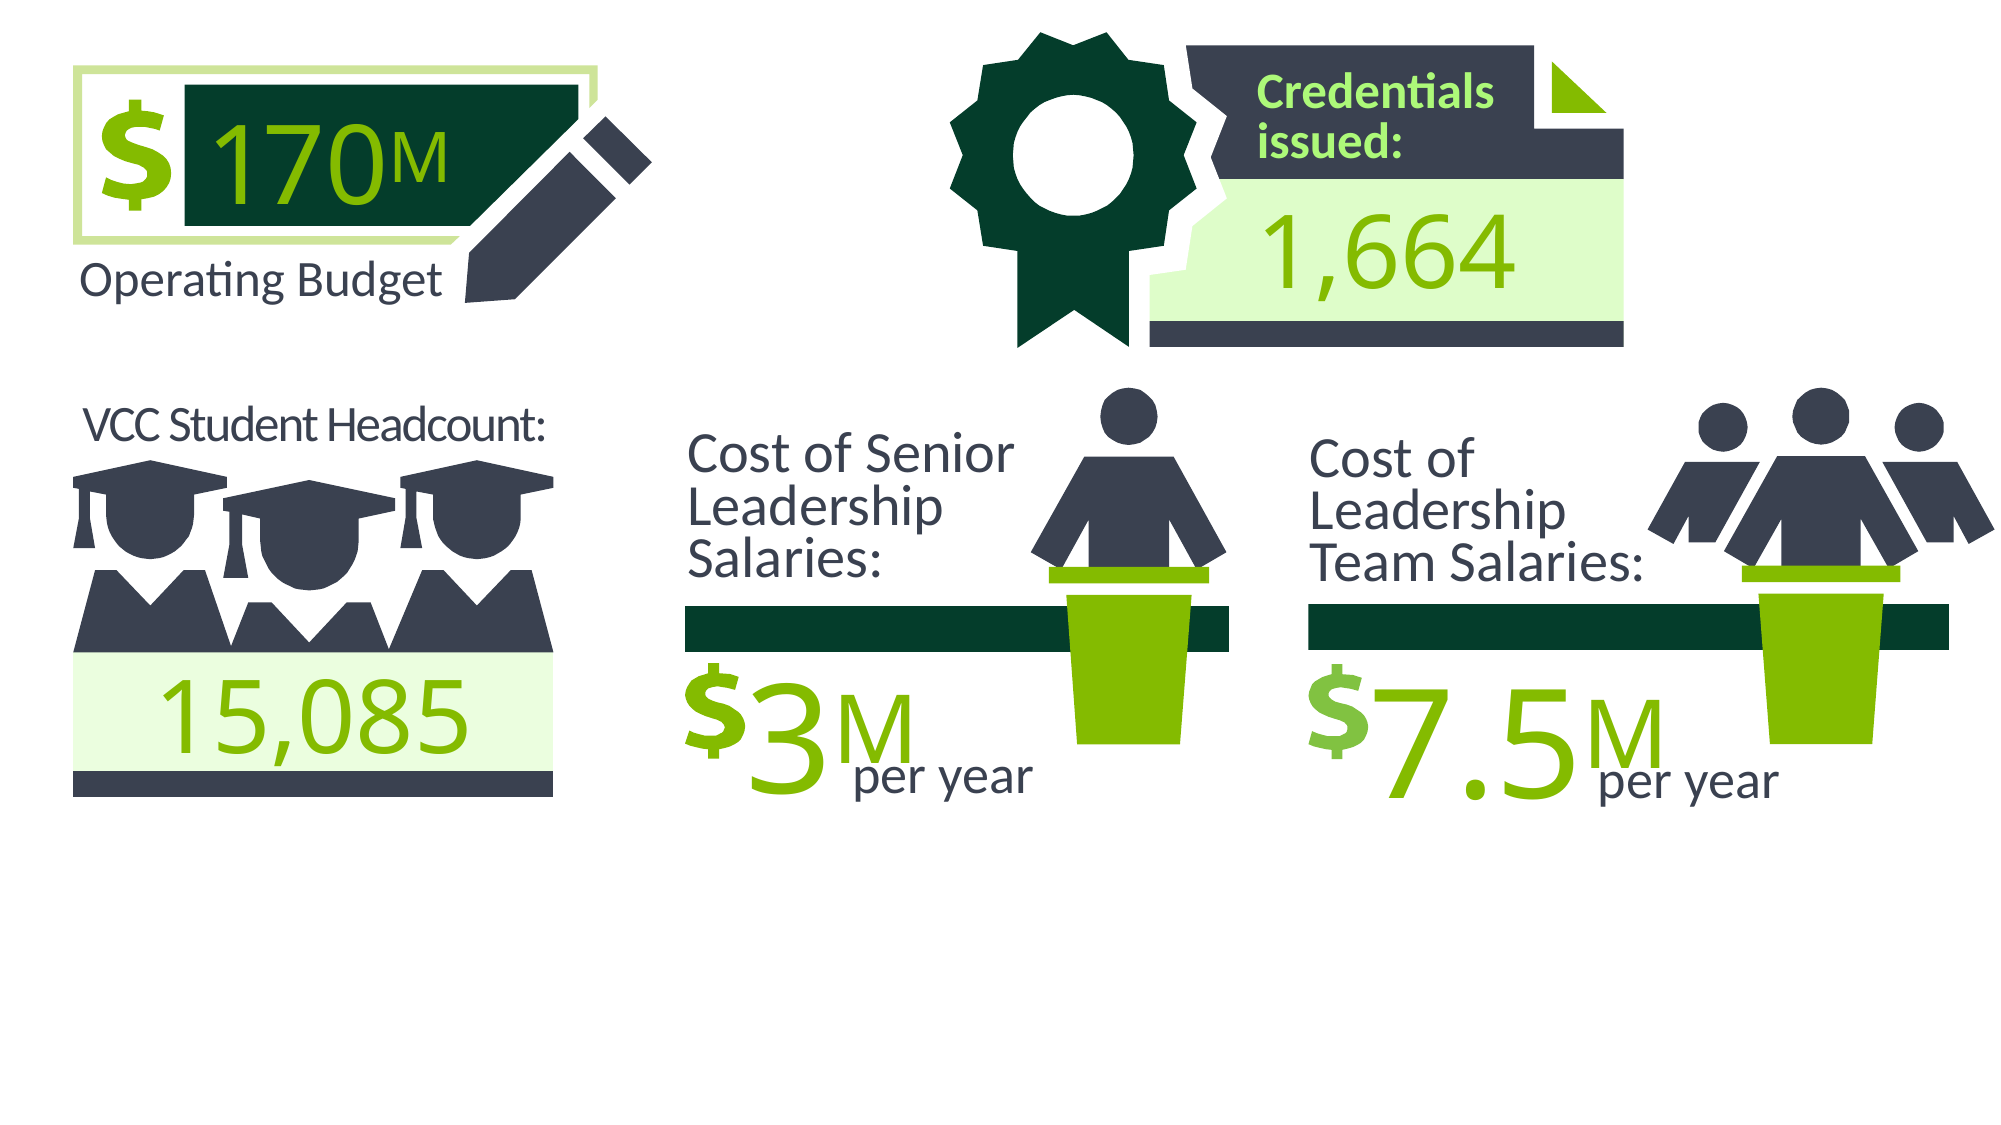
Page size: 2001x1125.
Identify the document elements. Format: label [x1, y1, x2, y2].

text_box [919, 3, 1624, 385]
text_box [64, 382, 567, 798]
text_box [1294, 387, 1995, 833]
text_box [64, 65, 652, 315]
text_box [672, 387, 1230, 828]
